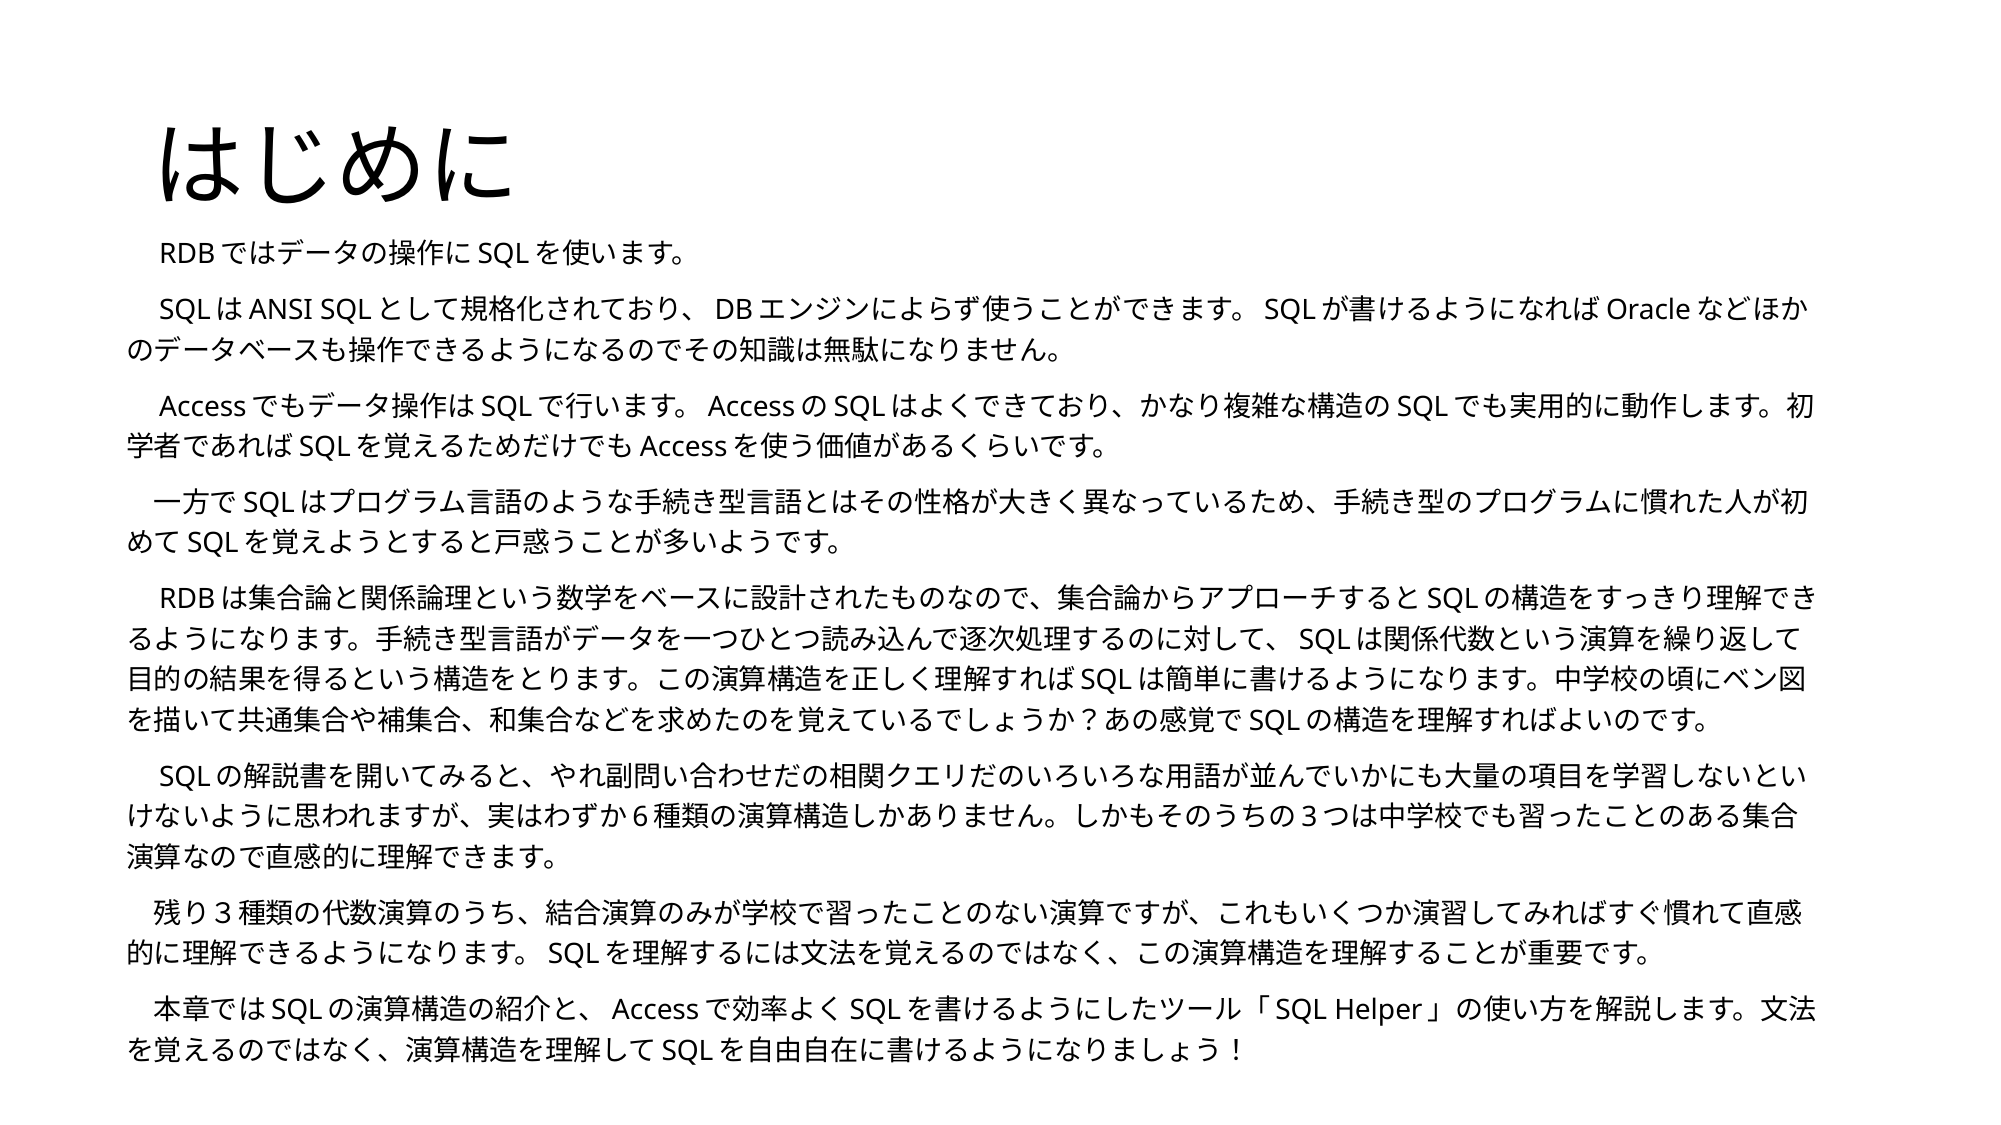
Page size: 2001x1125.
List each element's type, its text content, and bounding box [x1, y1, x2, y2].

list RDBではデータの操作にSQLを使います。 SQLはANSI SQLとして規格化されており、DBエンジンによらず使うことができます。SQLが書けるようになればOracleなどほかのデータベースも操作できるようになるのでその知識は無駄になりません。 Accessでもデータ操作はSQLで行います。AccessのSQLはよくできており、かなり複雑な構造のSQLでも実用的に動作します。初学者であればSQLを覚えるためだけでもAccessを使う価値があるくらいです。 一方でSQLはプログラム言語のような手続き型言語とはその性格が大きく異なっているため、手続き型のプログラムに慣れた人が初めてSQLを覚えようとすると戸惑うことが多いようです。 RDBは集合論と関係論理という数学をベースに設計されたものなので、集合論からアプローチするとSQLの構造をすっきり理解できるようになります。手続き型言語がデータを一つひとつ読み込んで逐次処理するのに対して、SQLは関係代数という演算を繰り返して目的の結果を得るという構造をとります。この演算構造を正しく理解すればSQLは簡単に書けるようになります。中学校の頃にベン図を描いて共通集合や補集合、和集合などを求めたのを覚えているでしょうか？あの感覚でSQLの構造を理解すればよいのです。 SQLの解説書を開いてみると、やれ副問い合わせだの相関クエリだのいろいろな用語が並んでいかにも大量の項目を学習しないといけないように思われますが、実はわずか6種類の演算構造しかありません。しかもそのうちの3つは中学校でも習ったことのある集合演算なので直感的に理解できます。 残り３種類の代数演算のうち、結合演算のみが学校で習ったことのない演算ですが、これもいくつか演習してみればすぐ慣れて直感的に理解できるようになります。SQLを理解するには文法を覚えるのではなく、この演算構造を理解することが重要です。 本章ではSQLの演算構造の紹介と、Accessで効率よくSQLを書けるようにしたツール「SQL Helper」の使い方を解説します。文法を覚えるのではなく、演算構造を理解してSQLを自由自在に書けるようになりましょう！ [111, 221, 1837, 1082]
title はじめに [137, 59, 1863, 278]
